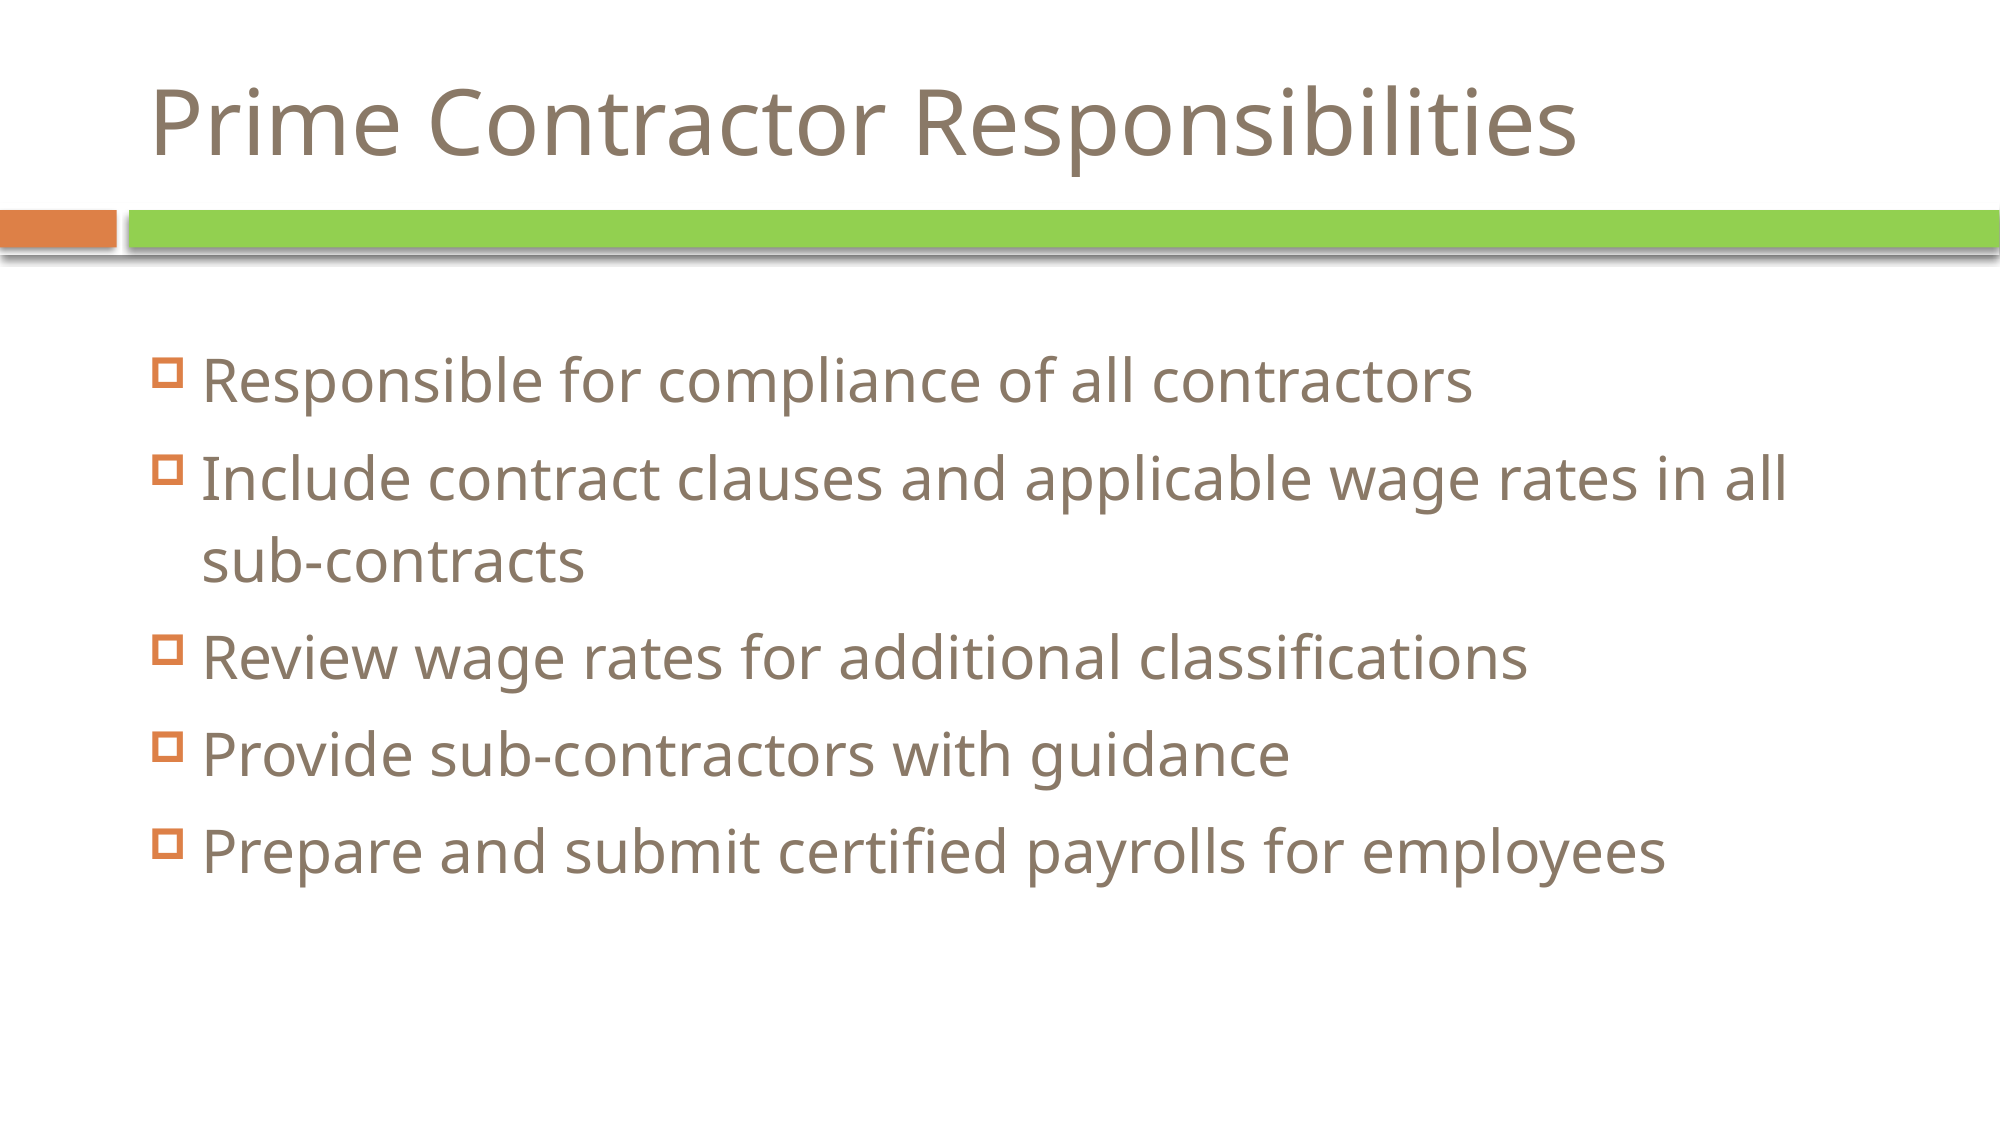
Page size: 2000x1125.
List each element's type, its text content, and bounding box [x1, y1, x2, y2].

title Prime Contractor Responsibilities [133, 37, 1917, 200]
list Responsible for compliance of all contractors Include contract clauses and applicable wage rates in all sub-contracts Review wage rates for additional classifications Provide sub-contractors with guidance Prepare and submit certified payrolls for employees [133, 324, 1917, 975]
